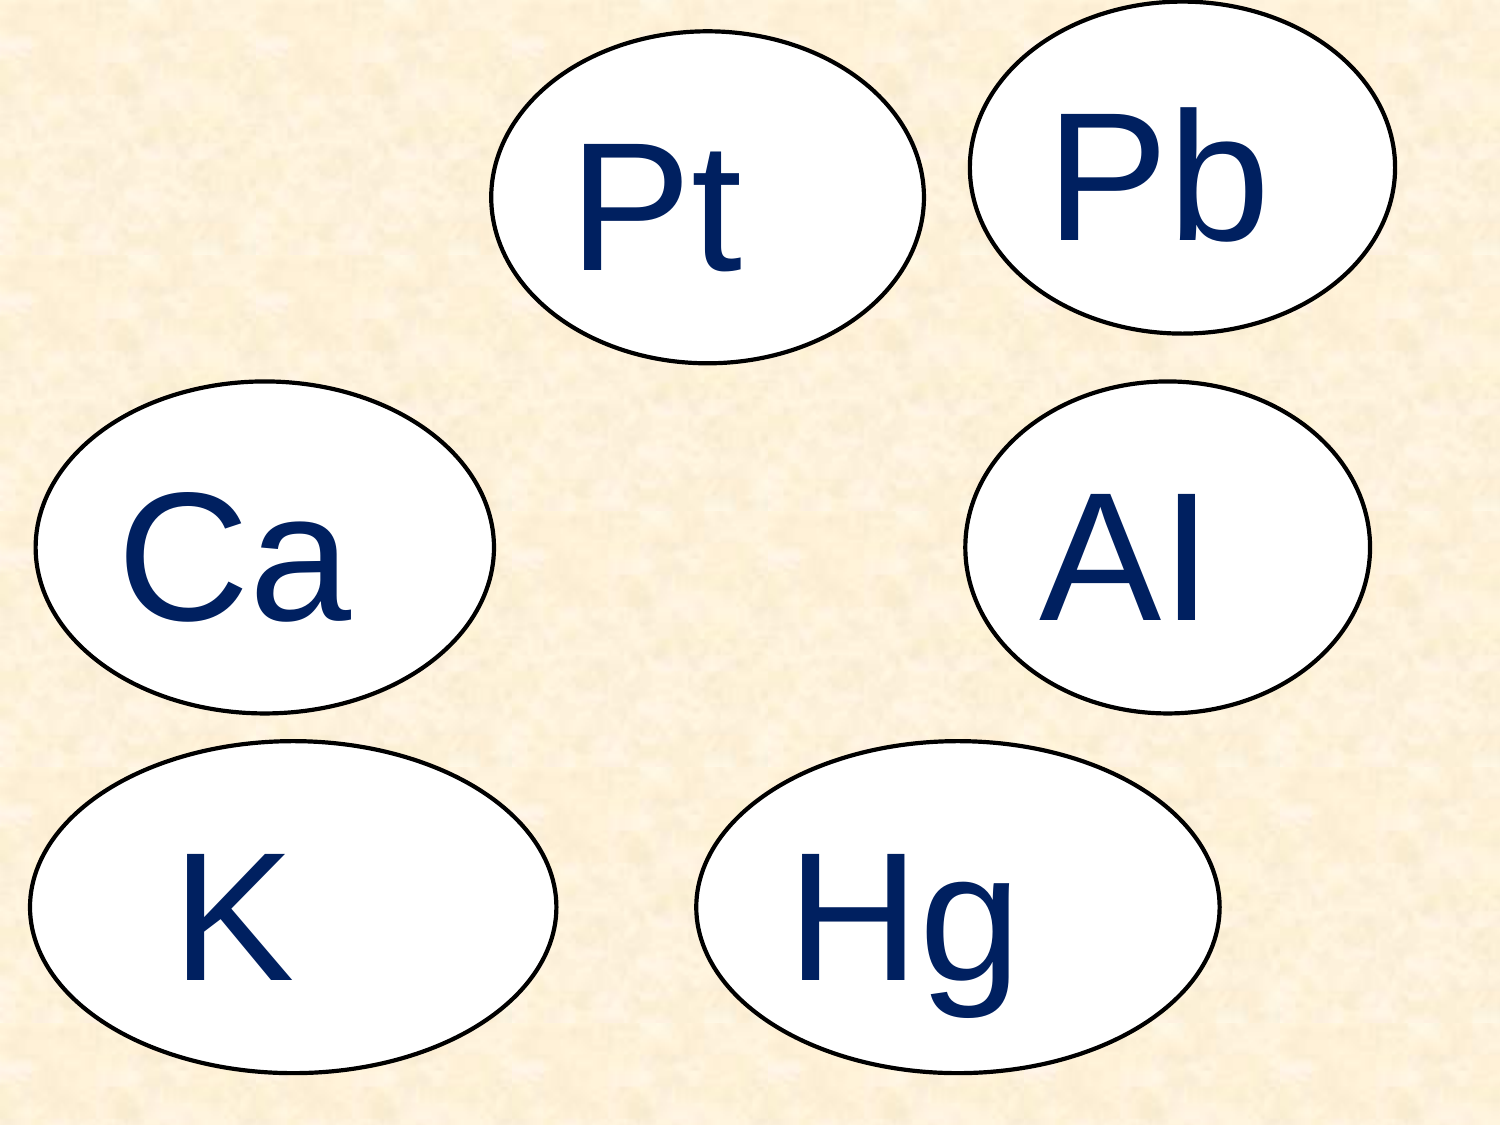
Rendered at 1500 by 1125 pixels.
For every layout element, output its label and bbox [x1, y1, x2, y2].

picture [0, 0, 1500, 1125]
text_box [29, 1, 1396, 1076]
